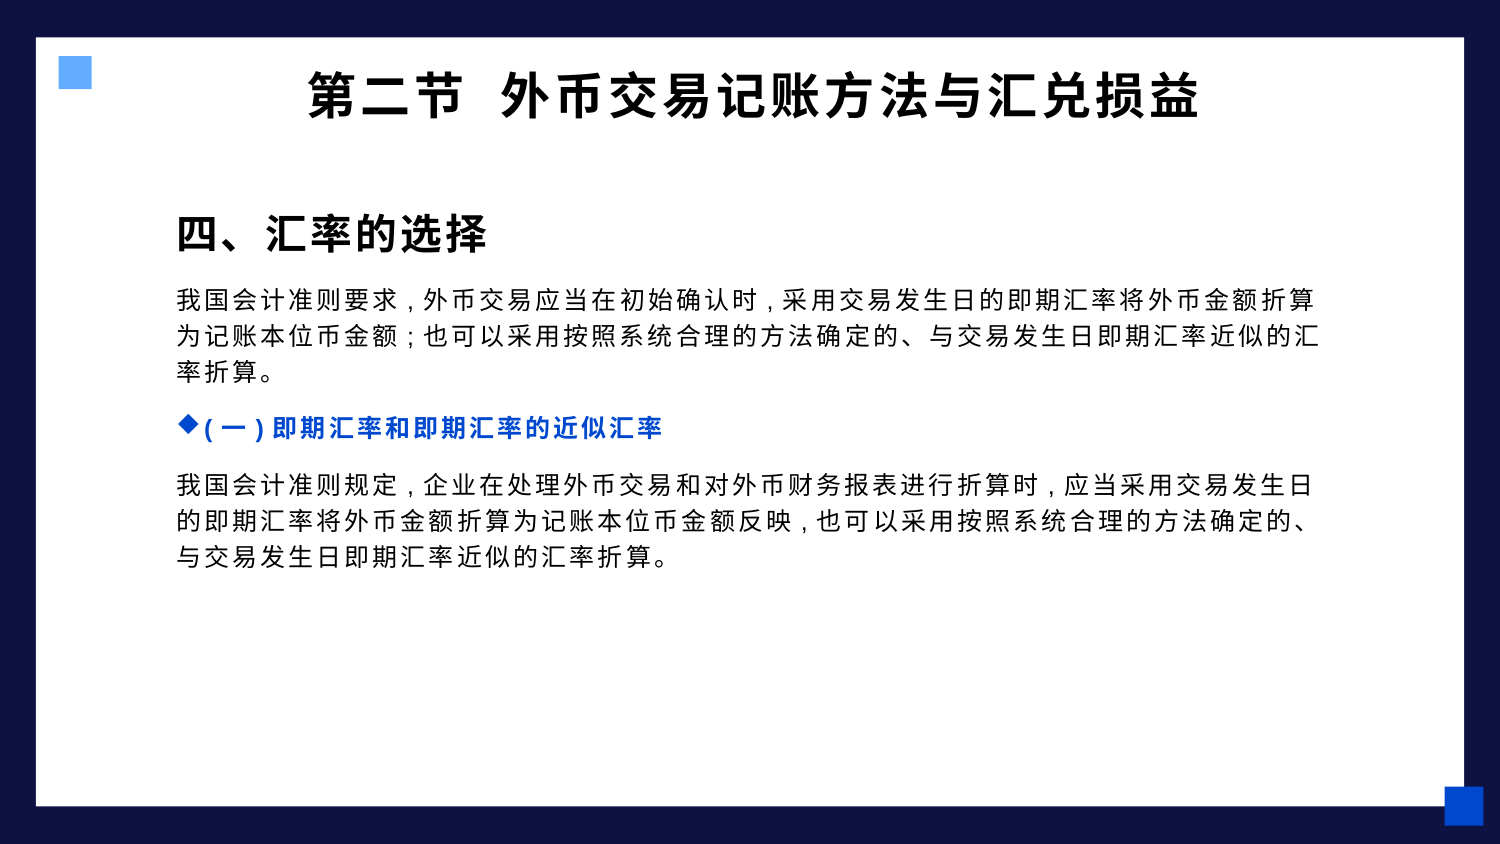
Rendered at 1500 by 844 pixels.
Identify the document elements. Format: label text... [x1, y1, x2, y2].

title 第二节 外币交易记账方法与汇兑损益 [159, 43, 1344, 133]
list 四、汇率的选择 我国会计准则要求,外币交易应当在初始确认时,采用交易发生日的即期汇率将外币金额折算为记账本位币金额;也可以采用按照系统合理的方法确定的、与交易发生日即期汇率近似的汇率折算。 (一)即期汇率和即期汇率的近似汇率 我国会计准则规定,企业在处理外币交易和对外币财务报表进行折算时,应当采用交易发生日的即期汇率将外币金额折算为记账本位币金额反映,也可以采用按照系统合理的方法确定的、与交易发生日即期汇率近似的汇率折算。 [159, 197, 1344, 622]
